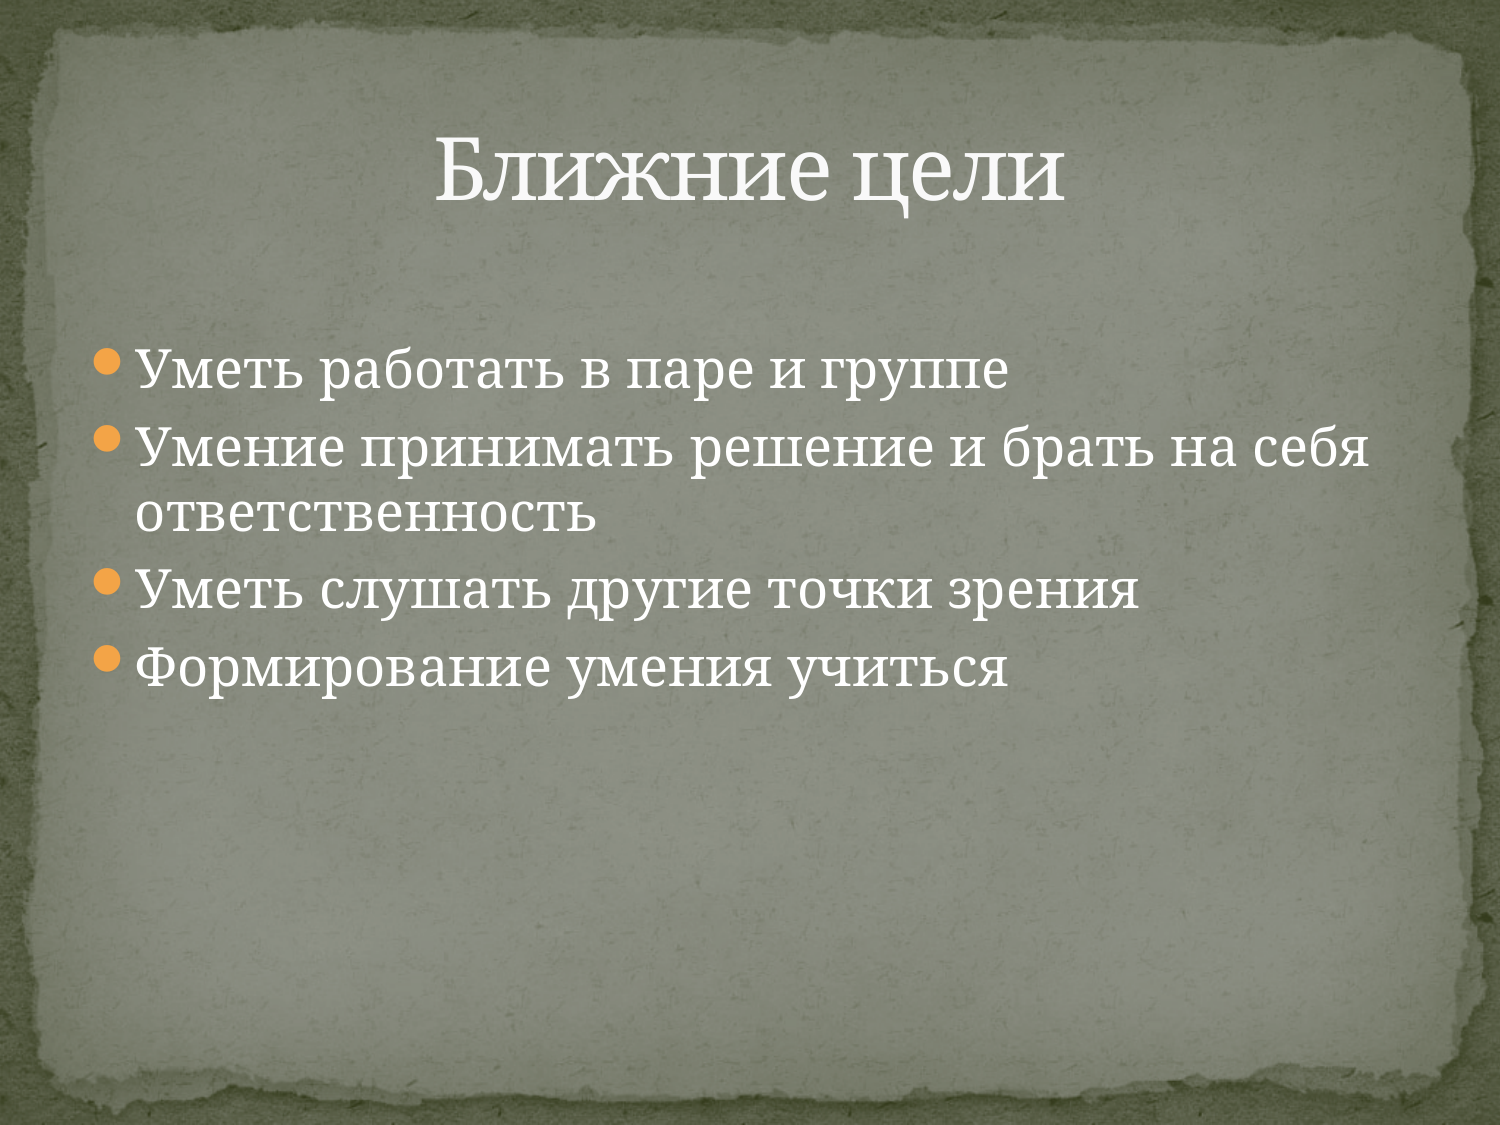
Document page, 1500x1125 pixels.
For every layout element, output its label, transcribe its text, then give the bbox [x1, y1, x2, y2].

list Уметь работать в паре и группе Умение принимать решение и брать на себя ответственность Уметь слушать другие точки зрения Формирование умения учиться [75, 249, 1425, 1000]
title Ближние цели [74, 24, 1425, 225]
